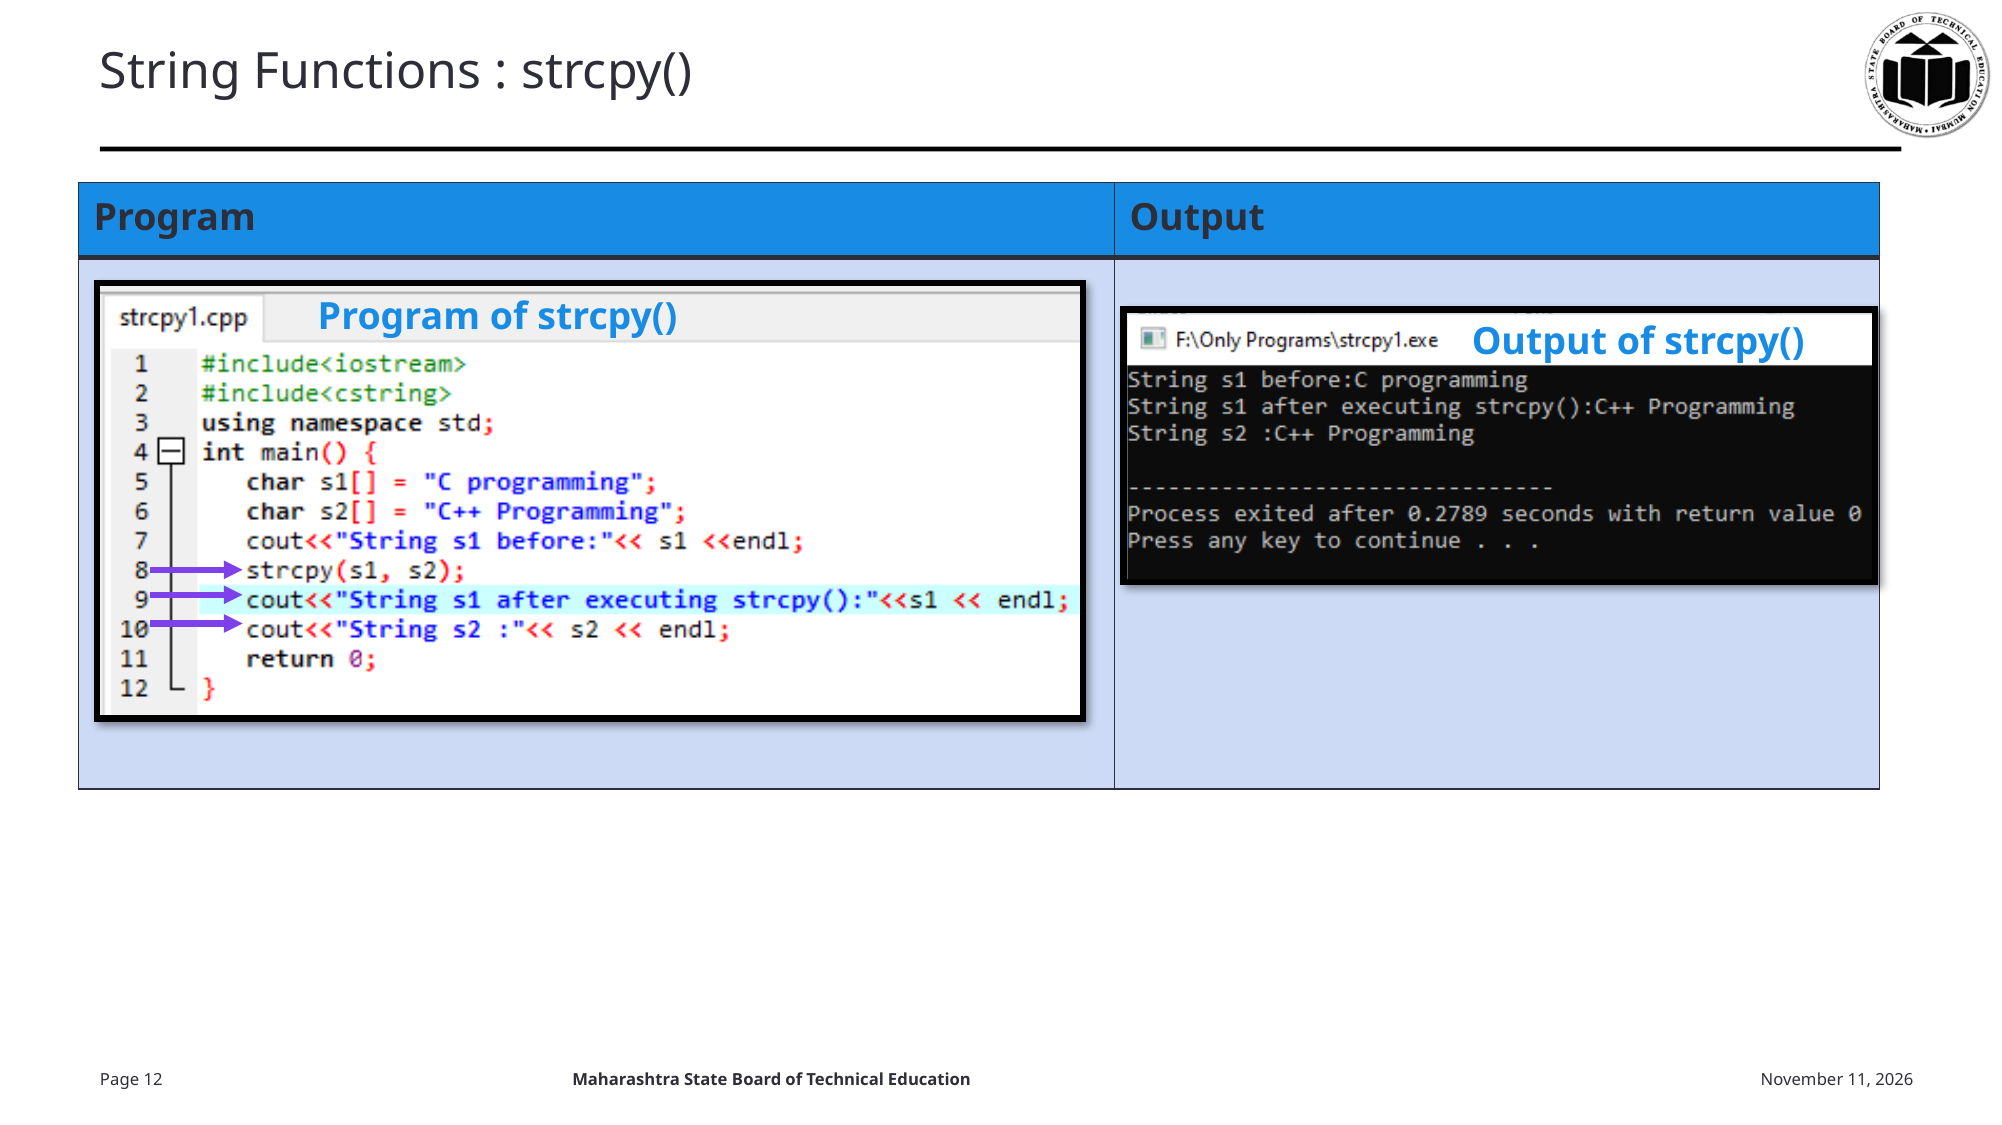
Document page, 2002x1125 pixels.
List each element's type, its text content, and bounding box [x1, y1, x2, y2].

picture [99, 286, 1080, 716]
picture [1852, 0, 2001, 149]
table_header Program [79, 183, 1114, 255]
title String Functions : strcpy() [99, 48, 1901, 145]
table_cell [79, 260, 1114, 788]
table_header Output [1115, 183, 1879, 255]
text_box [1126, 309, 2001, 580]
table_cell [1115, 260, 1879, 788]
